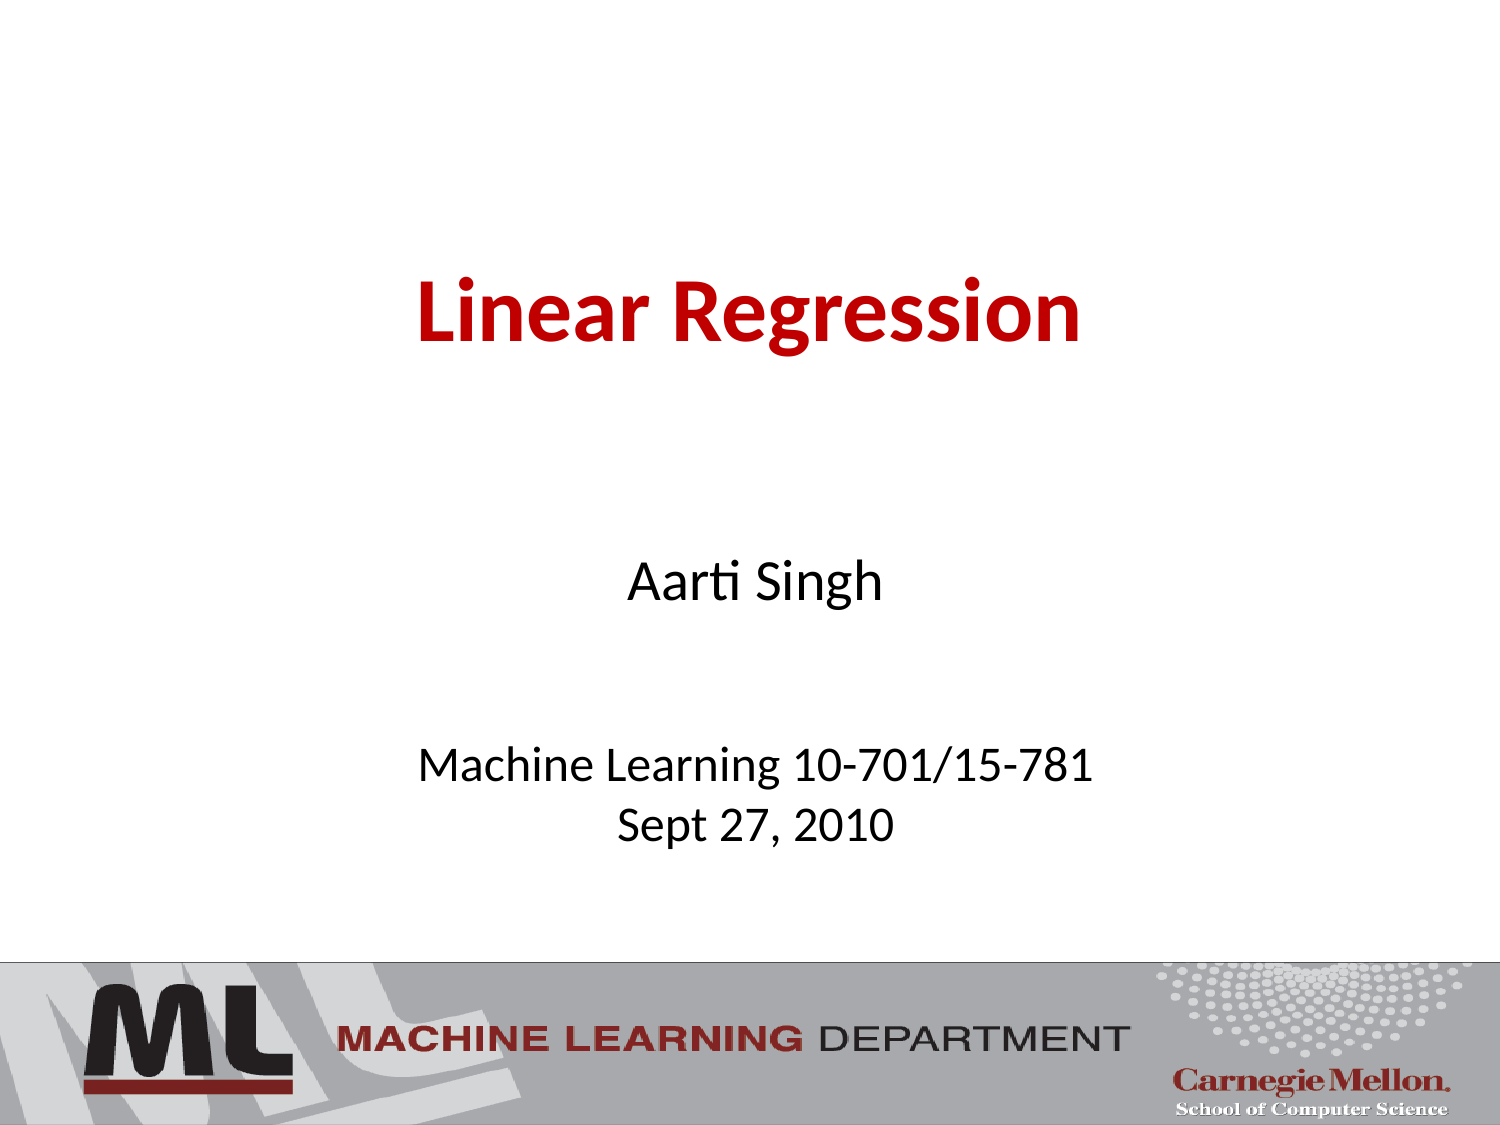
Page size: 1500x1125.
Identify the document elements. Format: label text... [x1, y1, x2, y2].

text_box Aarti Singh Machine Learning 10-701/15-781 Sept 27, 2010 [402, 534, 1109, 860]
picture [0, 962, 1500, 1125]
title Linear Regression [75, 183, 1425, 425]
